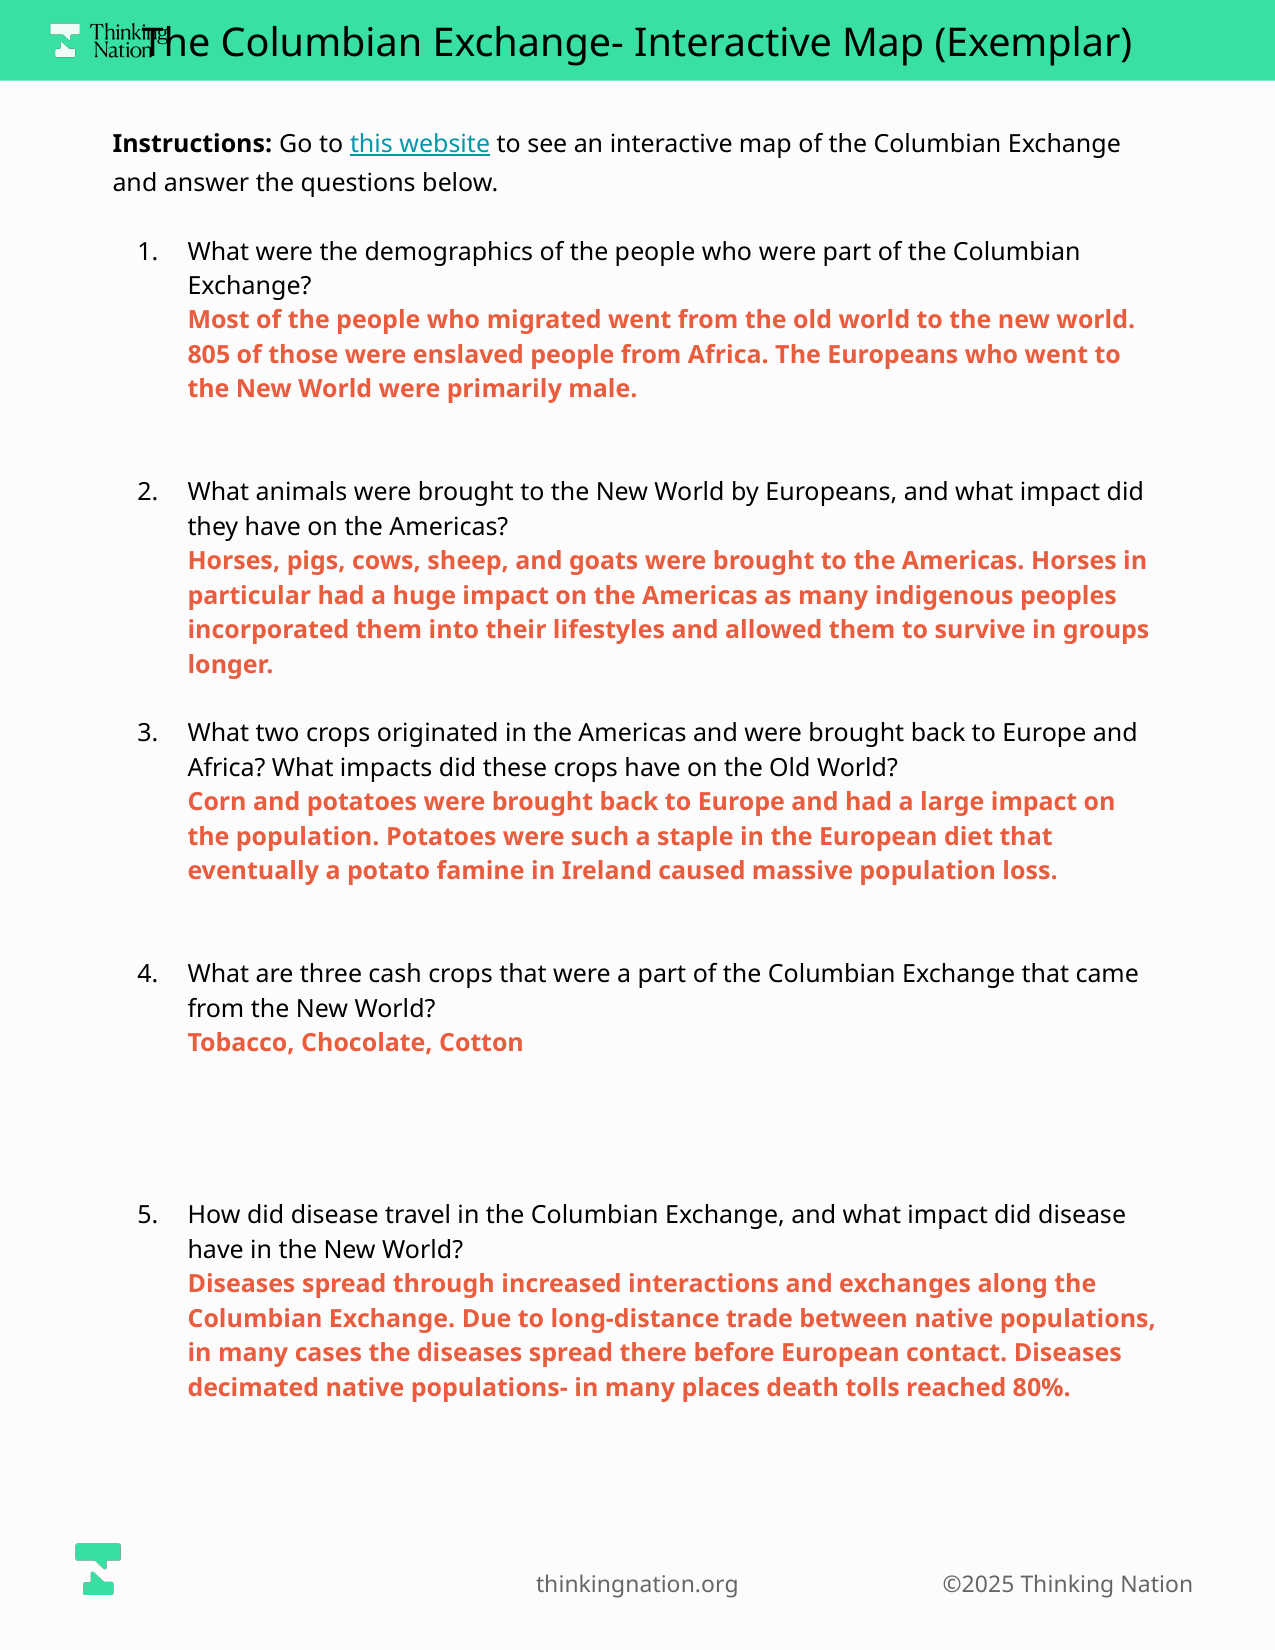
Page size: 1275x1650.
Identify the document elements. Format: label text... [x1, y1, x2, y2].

picture [62, 1533, 134, 1605]
text_box Instructions: Go to this website to see an interactive map of the Columbian Exchange and answer the questions below. What were the demographics of the people who were part of the Columbian Exchange? Most of the people who migrated went from the old world to the new world. 805 of those were enslaved people from Africa. The Europeans who went to the New World were primarily male. What animals were brought to the New World by Europeans, and what impact did they have on the Americas? Horses, pigs, cows, sheep, and goats were brought to the Americas. Horses in particular had a huge impact on the Americas as many indigenous peoples incorporated them into their lifestyles and allowed them to survive in groups longer. What two crops originated in the Americas and were brought back to Europe and Africa? What impacts did these crops have on the Old World? Corn and potatoes were brought back to Europe and had a large impact on the population. Potatoes were such a staple in the European diet that eventually a potato famine in Ireland caused massive population loss. What are three cash crops that were a part of the Columbian Exchange that came from the New World? Tobacco, Chocolate, Cotton How did disease travel in the Columbian Exchange, and what impact did disease have in the New World? Diseases spread through increased interactions and exchanges along the Columbian Exchange. Due to long-distance trade between native populations, in many cases the diseases spread there before European contact. Diseases decimated native populations- in many places death tolls reached 80%. [97, 107, 1178, 1650]
text_box The Columbian Exchange- Interactive Map (Exemplar) [0, 0, 1275, 81]
picture [36, 12, 172, 69]
text_box ©2025 Thinking Nation [1178, 1553, 1210, 1605]
